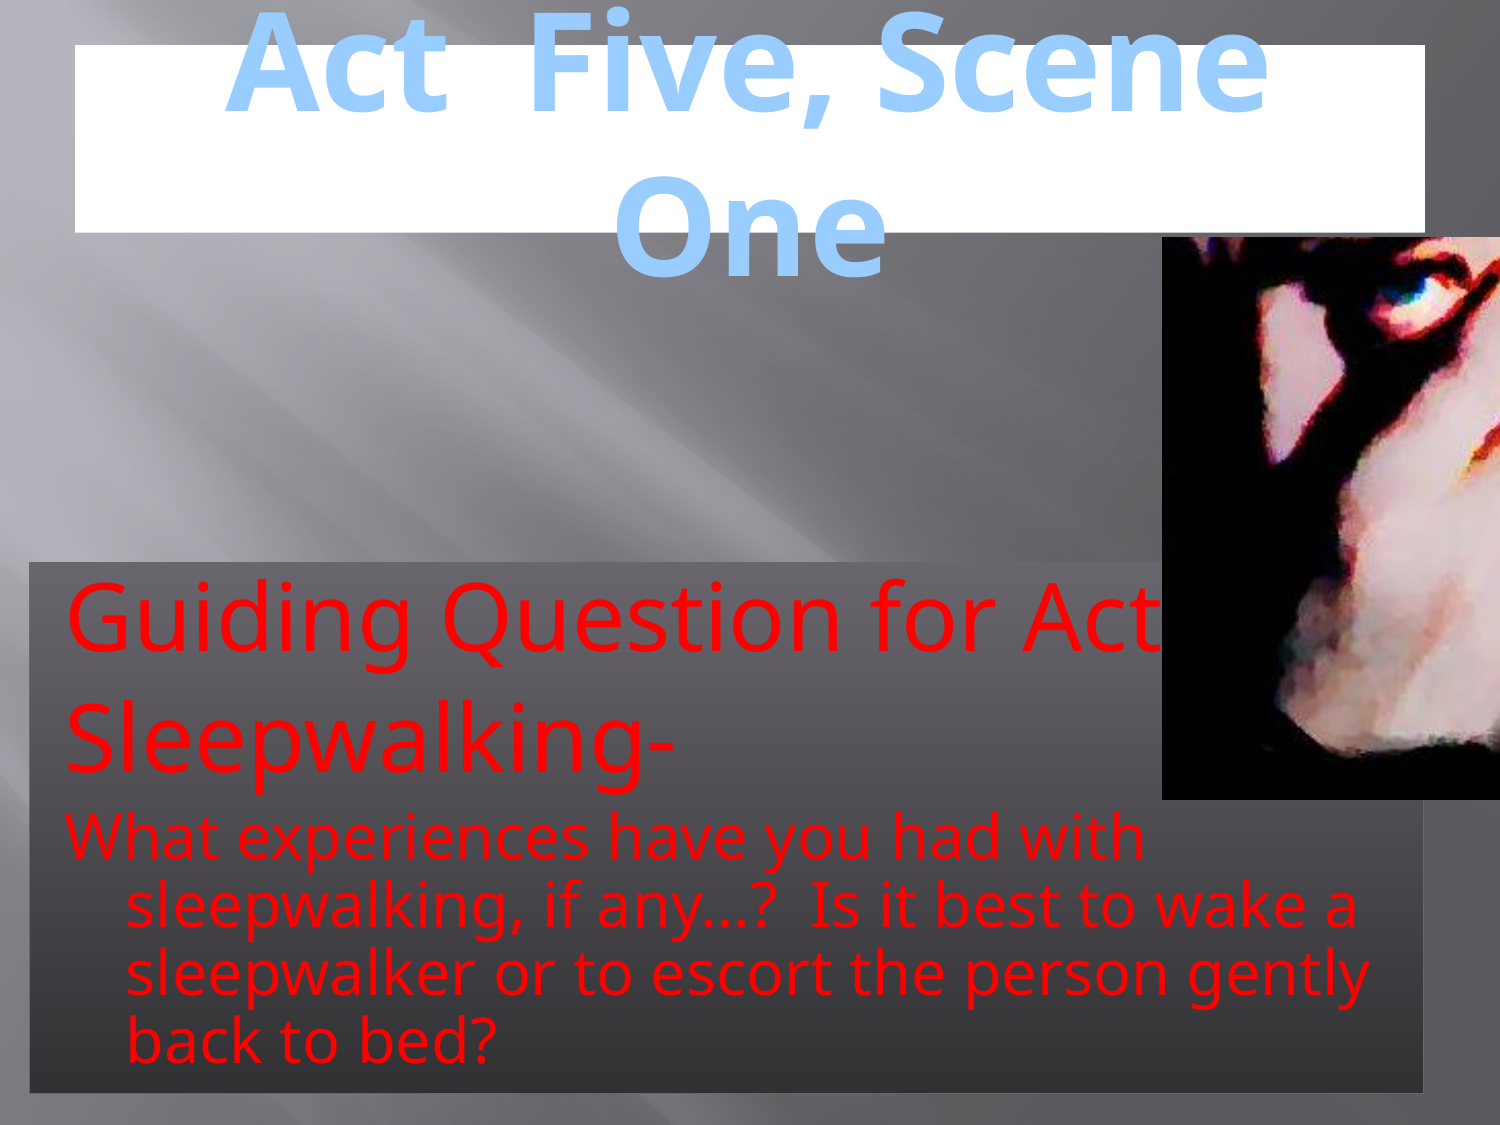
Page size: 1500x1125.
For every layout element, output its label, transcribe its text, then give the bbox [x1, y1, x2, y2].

title Act Five, Scene One [75, 45, 1425, 233]
picture [1162, 237, 1500, 801]
list Guiding Question for Act V: Sleepwalking- What experiences have you had with sleepwalking, if any…? Is it best to wake a sleepwalker or to escort the person gently back to bed? [29, 562, 1424, 1094]
